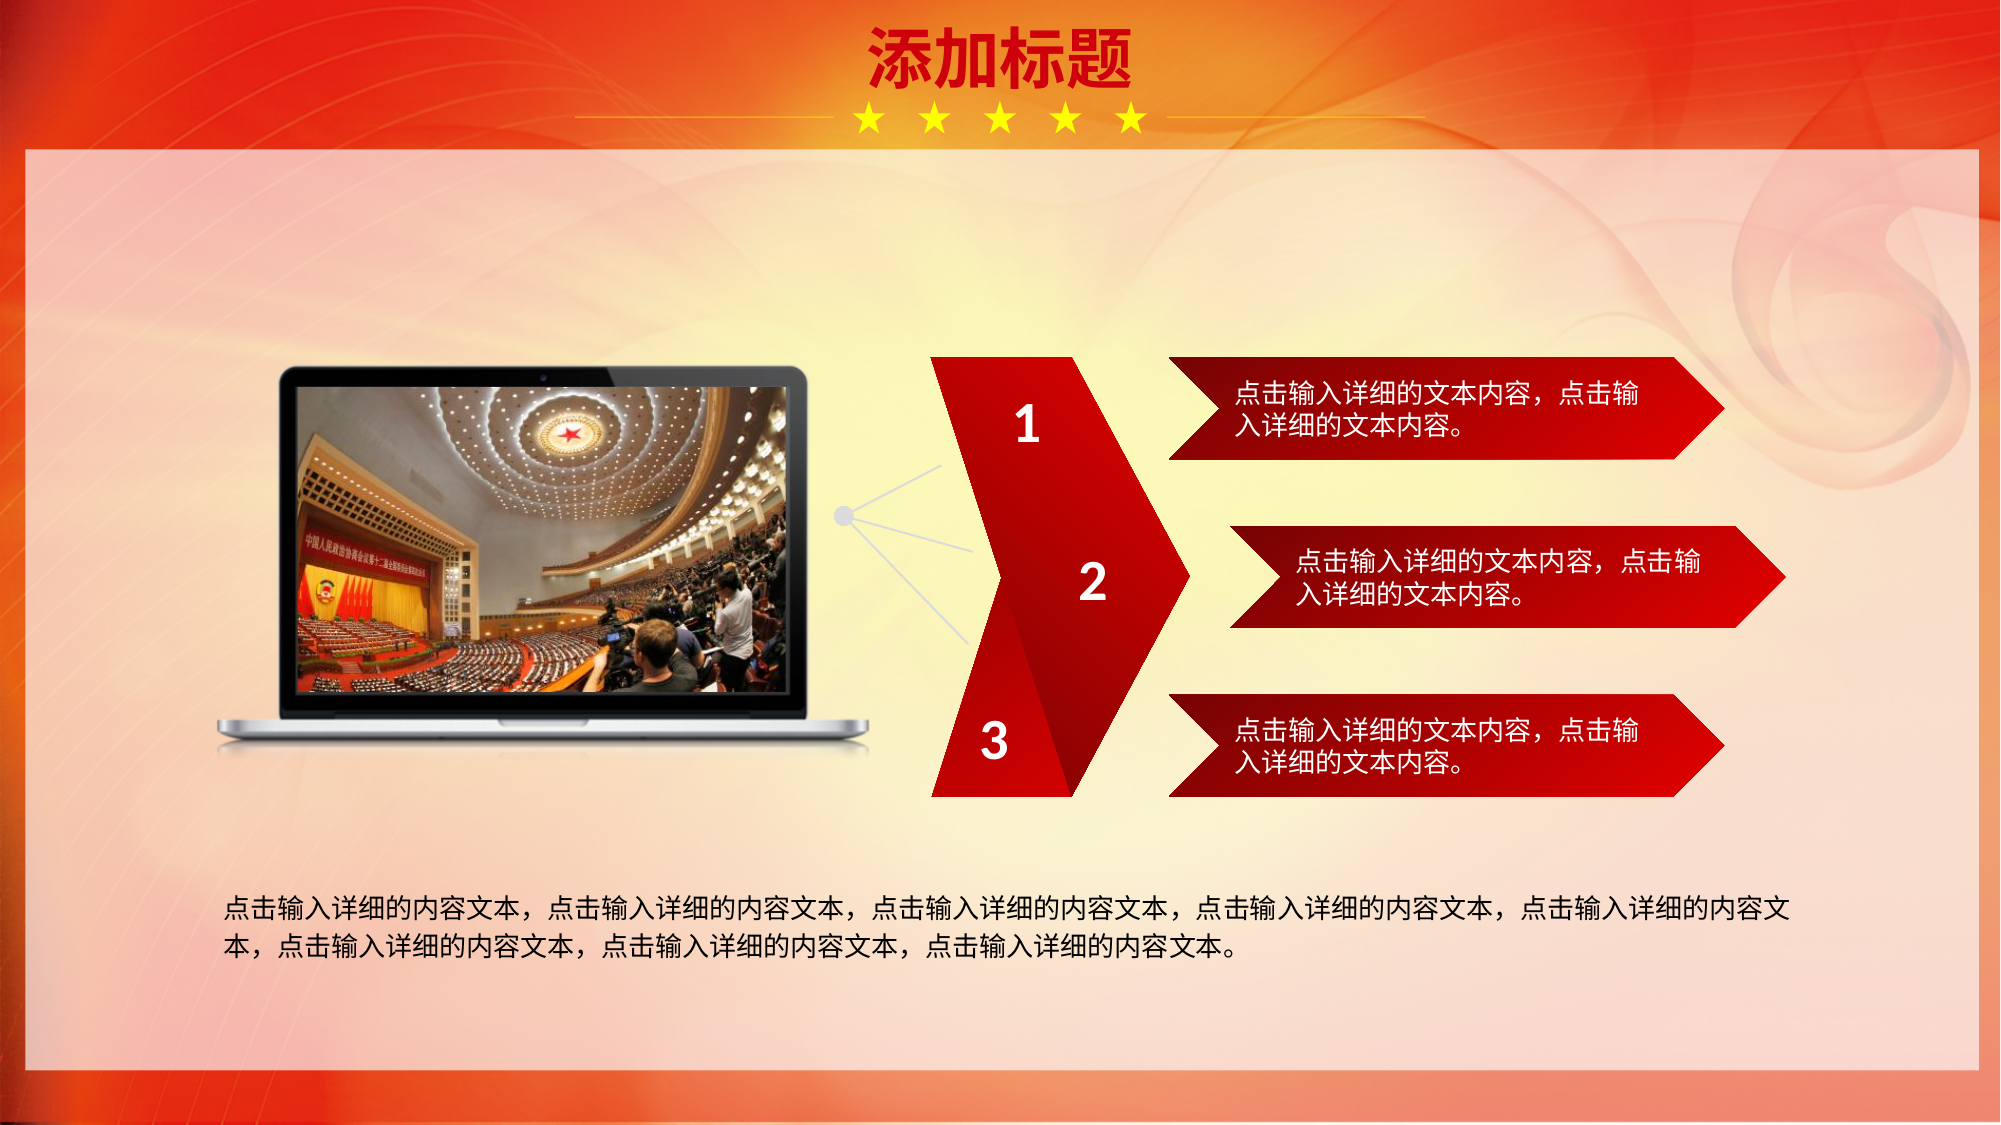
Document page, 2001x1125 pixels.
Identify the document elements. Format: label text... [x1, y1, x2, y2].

text_box 添加标题 [851, 9, 1149, 100]
text_box 点击输入详细的文本内容，点击输入详细的文本内容。 [1227, 525, 1788, 629]
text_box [574, 100, 1426, 134]
text_box 点击输入详细的文本内容，点击输入详细的文本内容。 [1166, 693, 1726, 798]
picture [0, 0, 2001, 1125]
text_box [24, 148, 1980, 1071]
text_box 点击输入详细的文本内容，点击输入详细的文本内容。 [1166, 356, 1726, 461]
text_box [919, 357, 1190, 797]
text_box 点击输入详细的内容文本，点击输入详细的内容文本，点击输入详细的内容文本，点击输入详细的内容文本，点击输入详细的内容文本，点击输入详细的内容文本，点击输入详细的内容文本，点击输入详细的内容文本。 [208, 879, 1820, 968]
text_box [173, 279, 919, 860]
